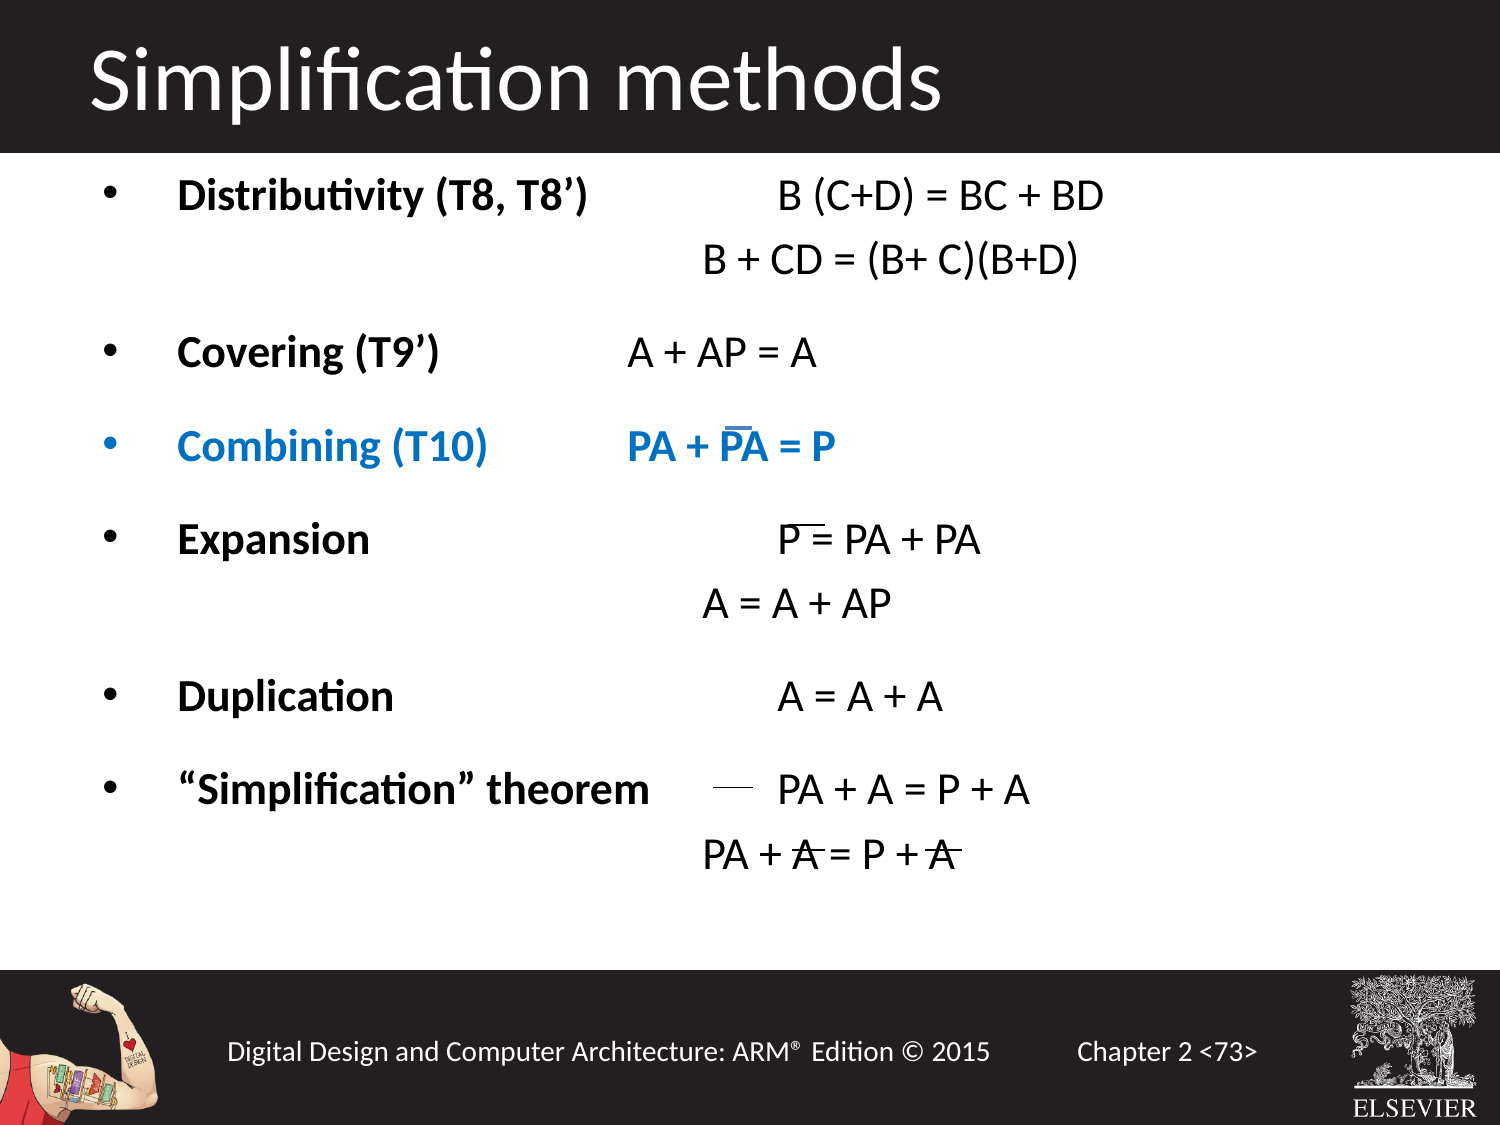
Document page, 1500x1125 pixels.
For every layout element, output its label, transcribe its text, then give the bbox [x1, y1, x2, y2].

picture [1350, 974, 1477, 1117]
picture [0, 979, 163, 1125]
text_box Distributivity (T8, T8’) B (C+D) = BC + BD B + CD = (B+ C)(B+D) Covering (T9’) A + AP = A Combining (T10) PA + PA = P Expansion P = PA + PA A = A + AP Duplication A = A + A “Simplification” theorem PA + A = P + A PA + A = P + A [87, 157, 1417, 970]
text_box Simplification methods [75, 11, 1375, 136]
